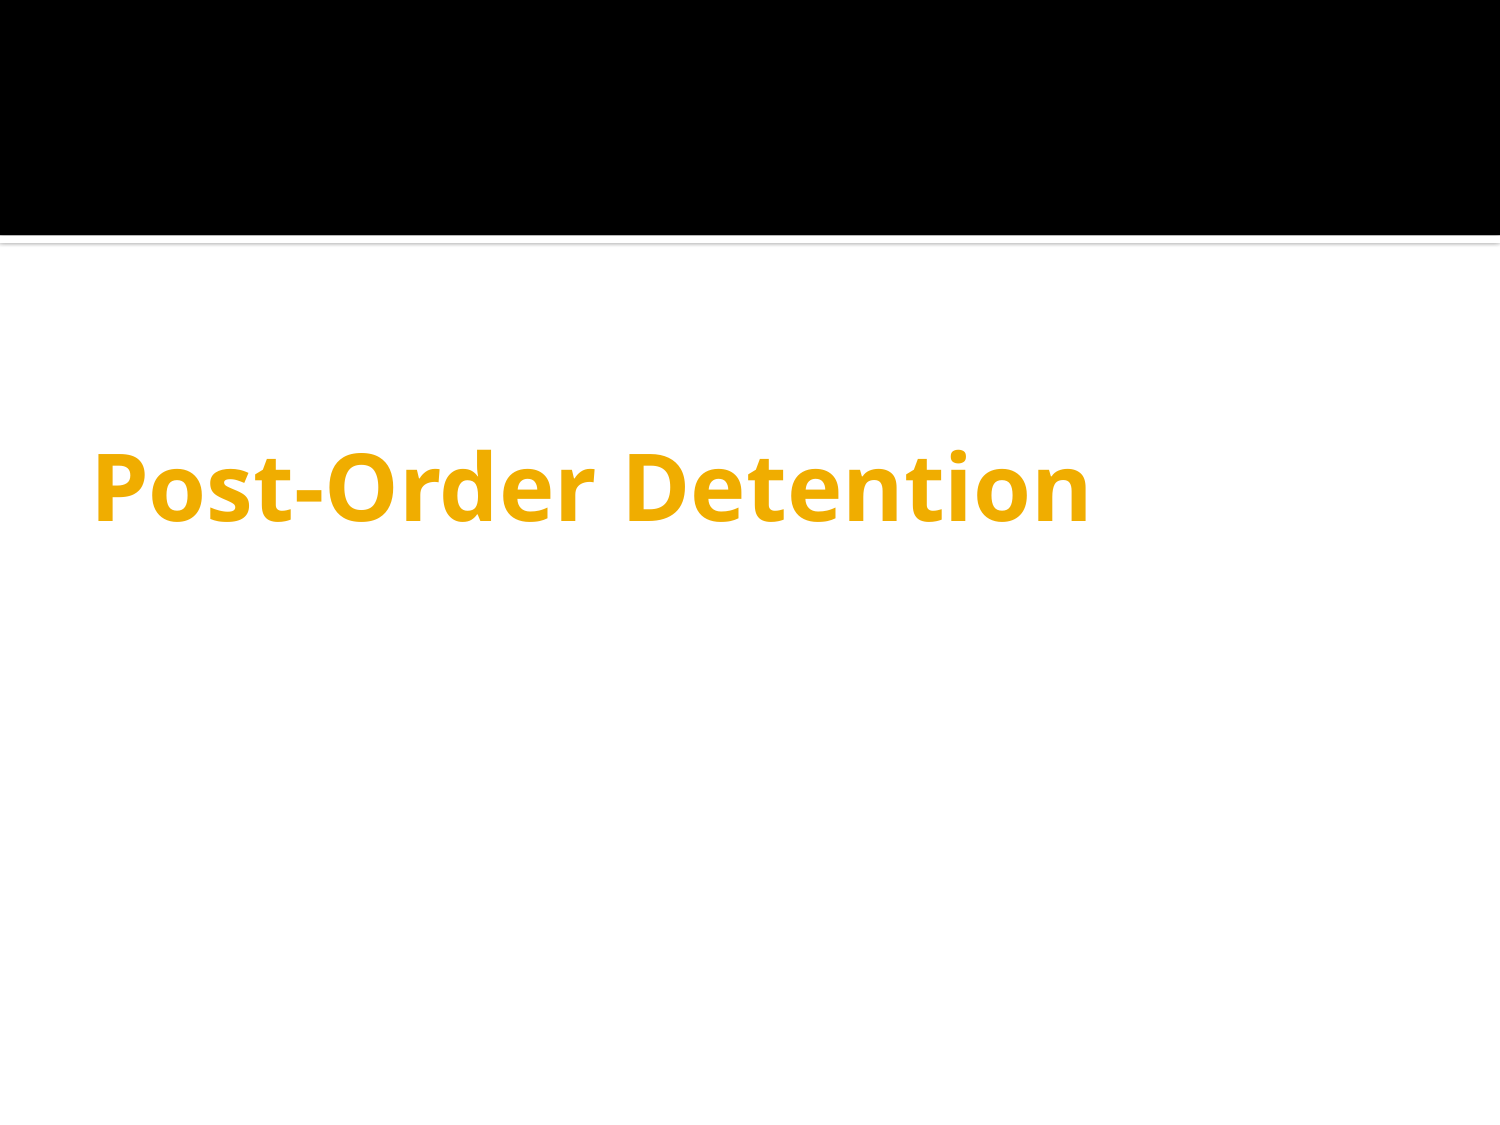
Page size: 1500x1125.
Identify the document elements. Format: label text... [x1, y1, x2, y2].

title Post-Order Detention [75, 390, 1425, 578]
